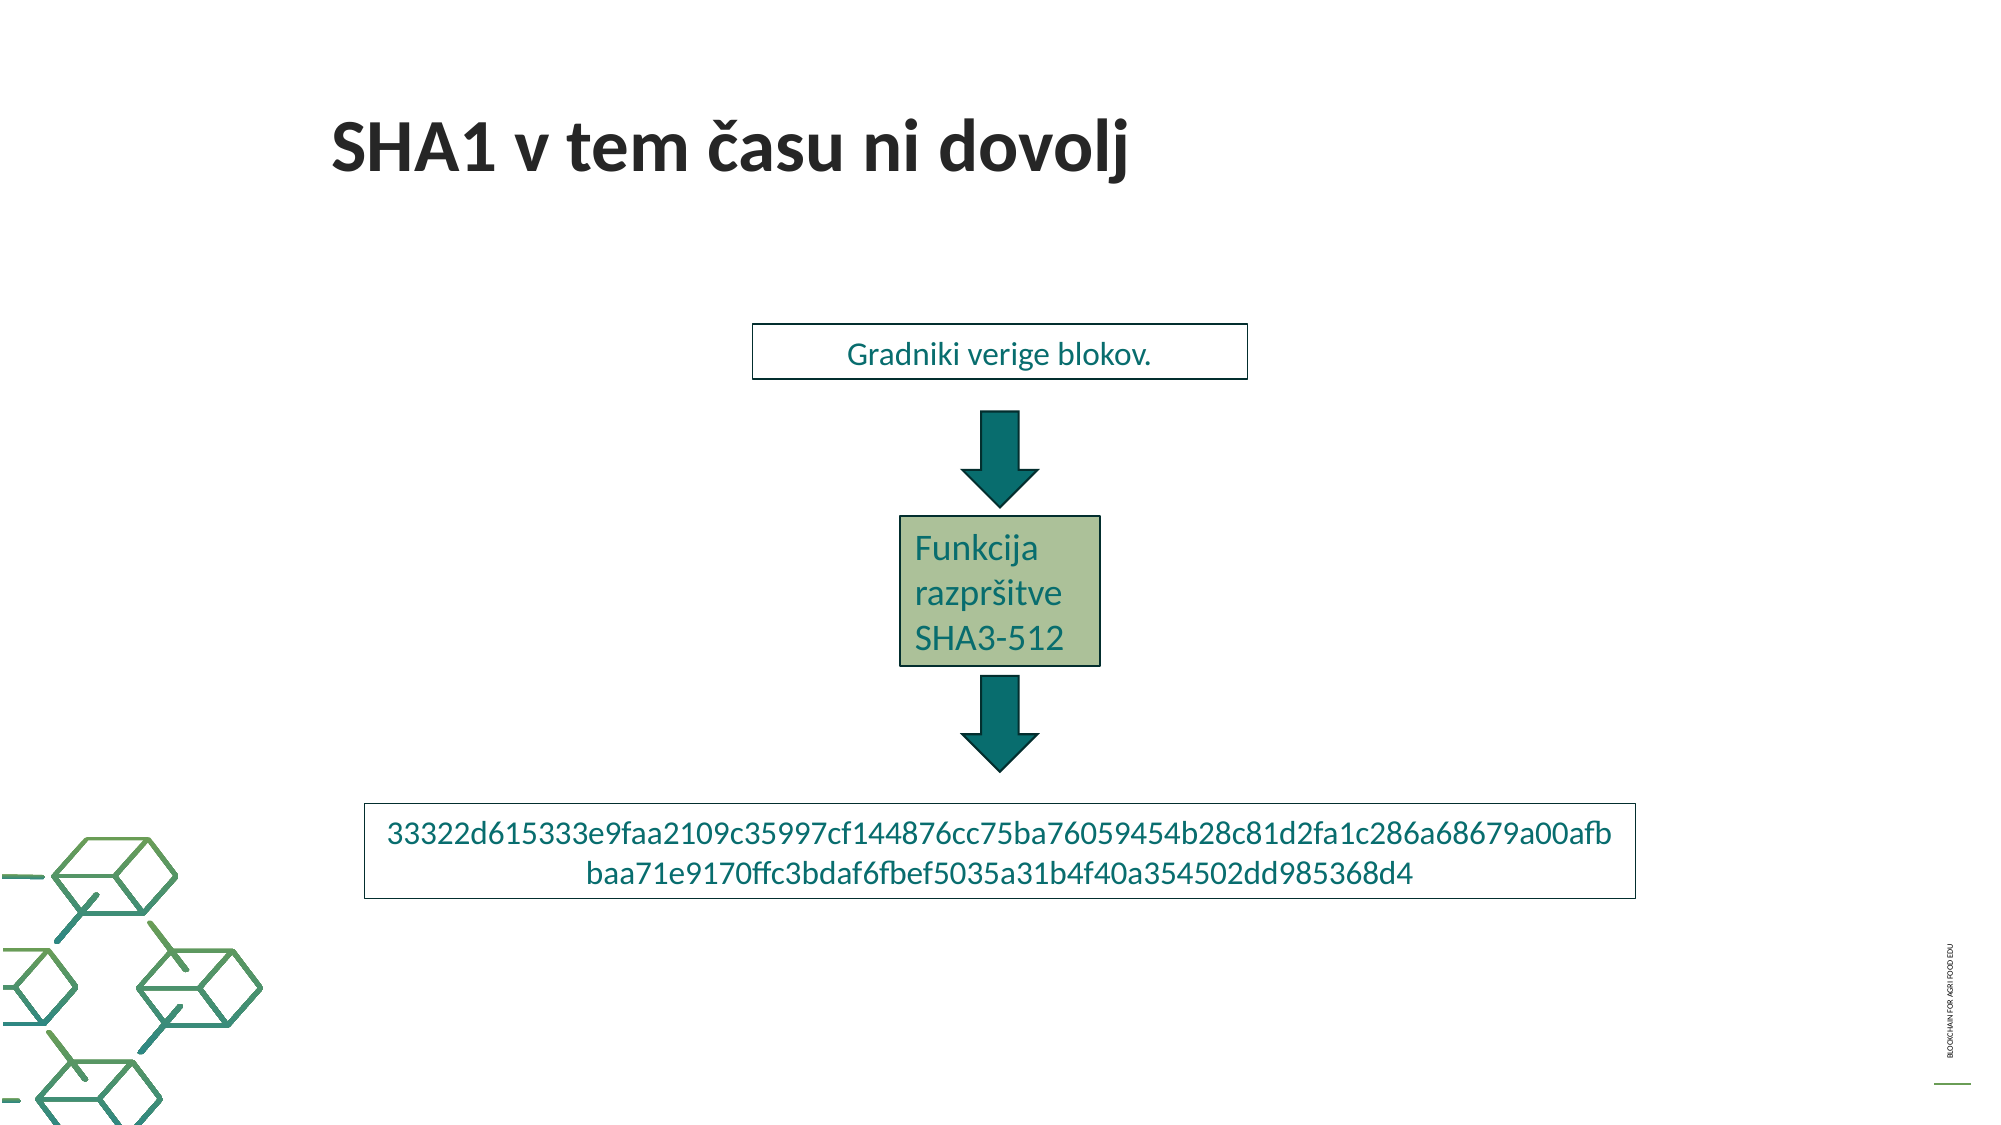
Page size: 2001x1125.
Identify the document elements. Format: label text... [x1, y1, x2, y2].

list SHA1 v tem času ni dovolj [316, 99, 1869, 267]
text_box [962, 675, 1038, 772]
text_box Gradniki verige blokov. [752, 324, 1248, 379]
text_box Funkcija razpršitve SHA3-512 [899, 515, 1101, 666]
text_box [962, 411, 1038, 508]
text_box 33322d615333e9faa2109c35997cf144876cc75ba76059454b28c81d2fa1c286a68679a00afbbaa71e9170ffc3bdaf6fbef5035a31b4f40a354502dd985368d4 [364, 803, 1636, 899]
